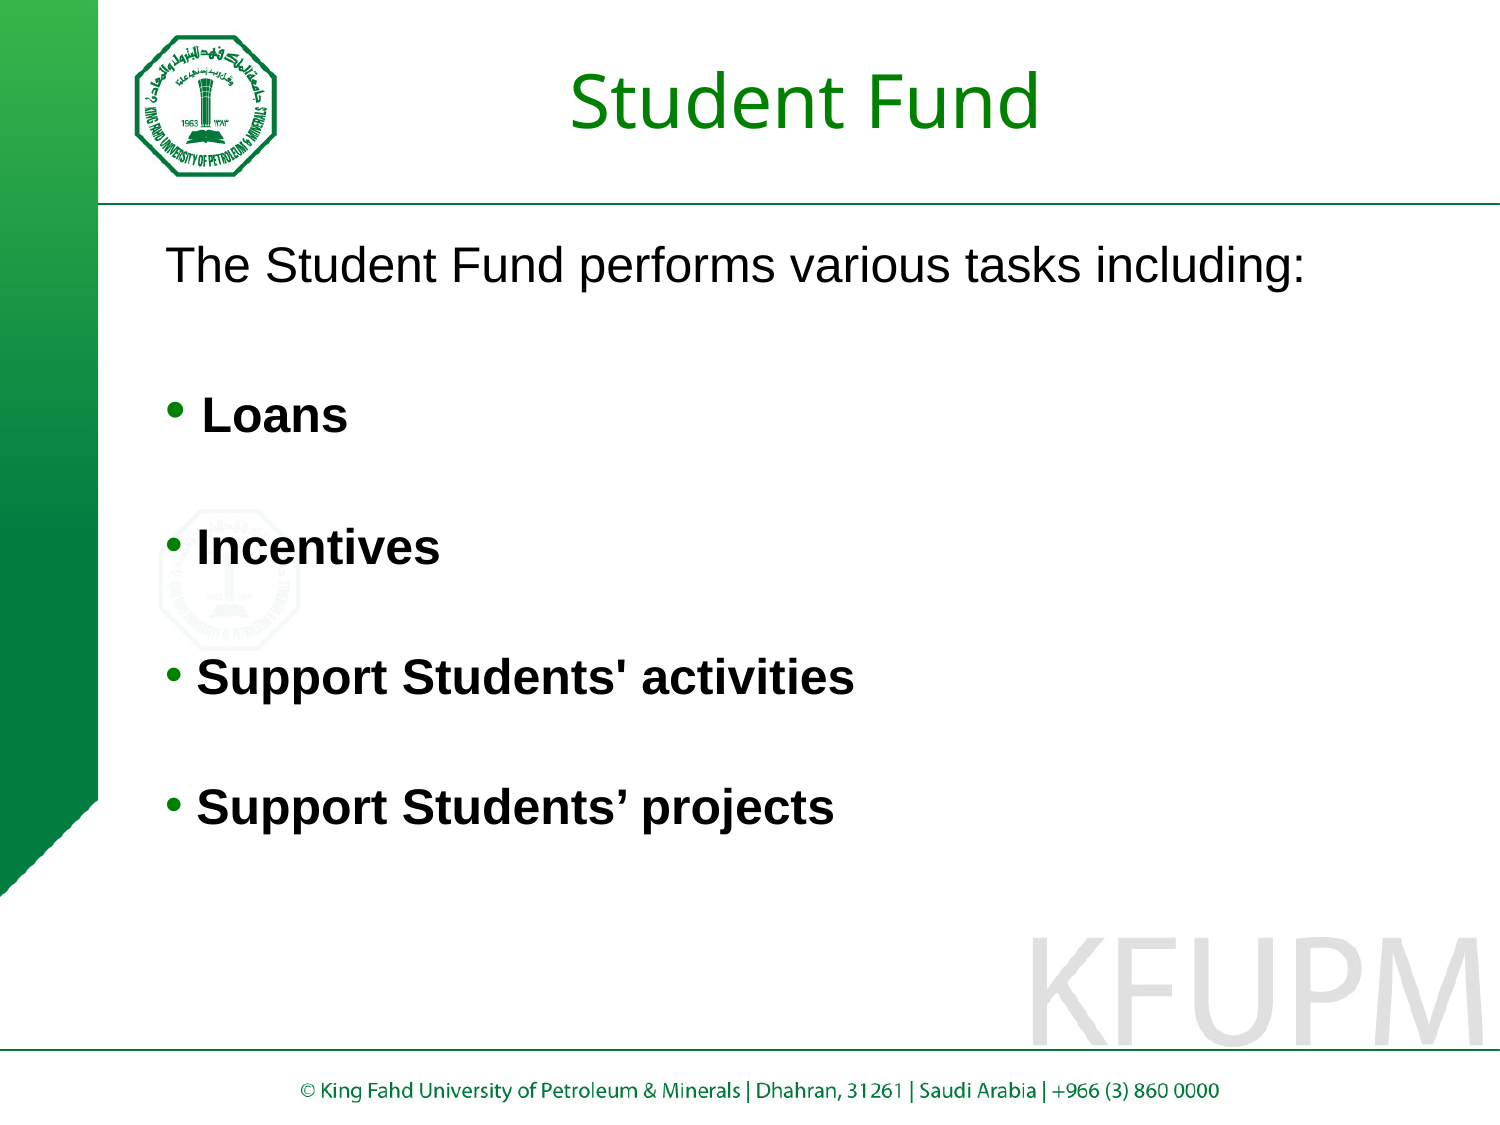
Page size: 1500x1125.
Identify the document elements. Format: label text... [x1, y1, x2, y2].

picture [0, 0, 1500, 1103]
list The Student Fund performs various tasks including: Loans Incentives Support Students' activities Support Students’ projects [149, 224, 1426, 1013]
title Student Fund [237, 21, 1376, 176]
